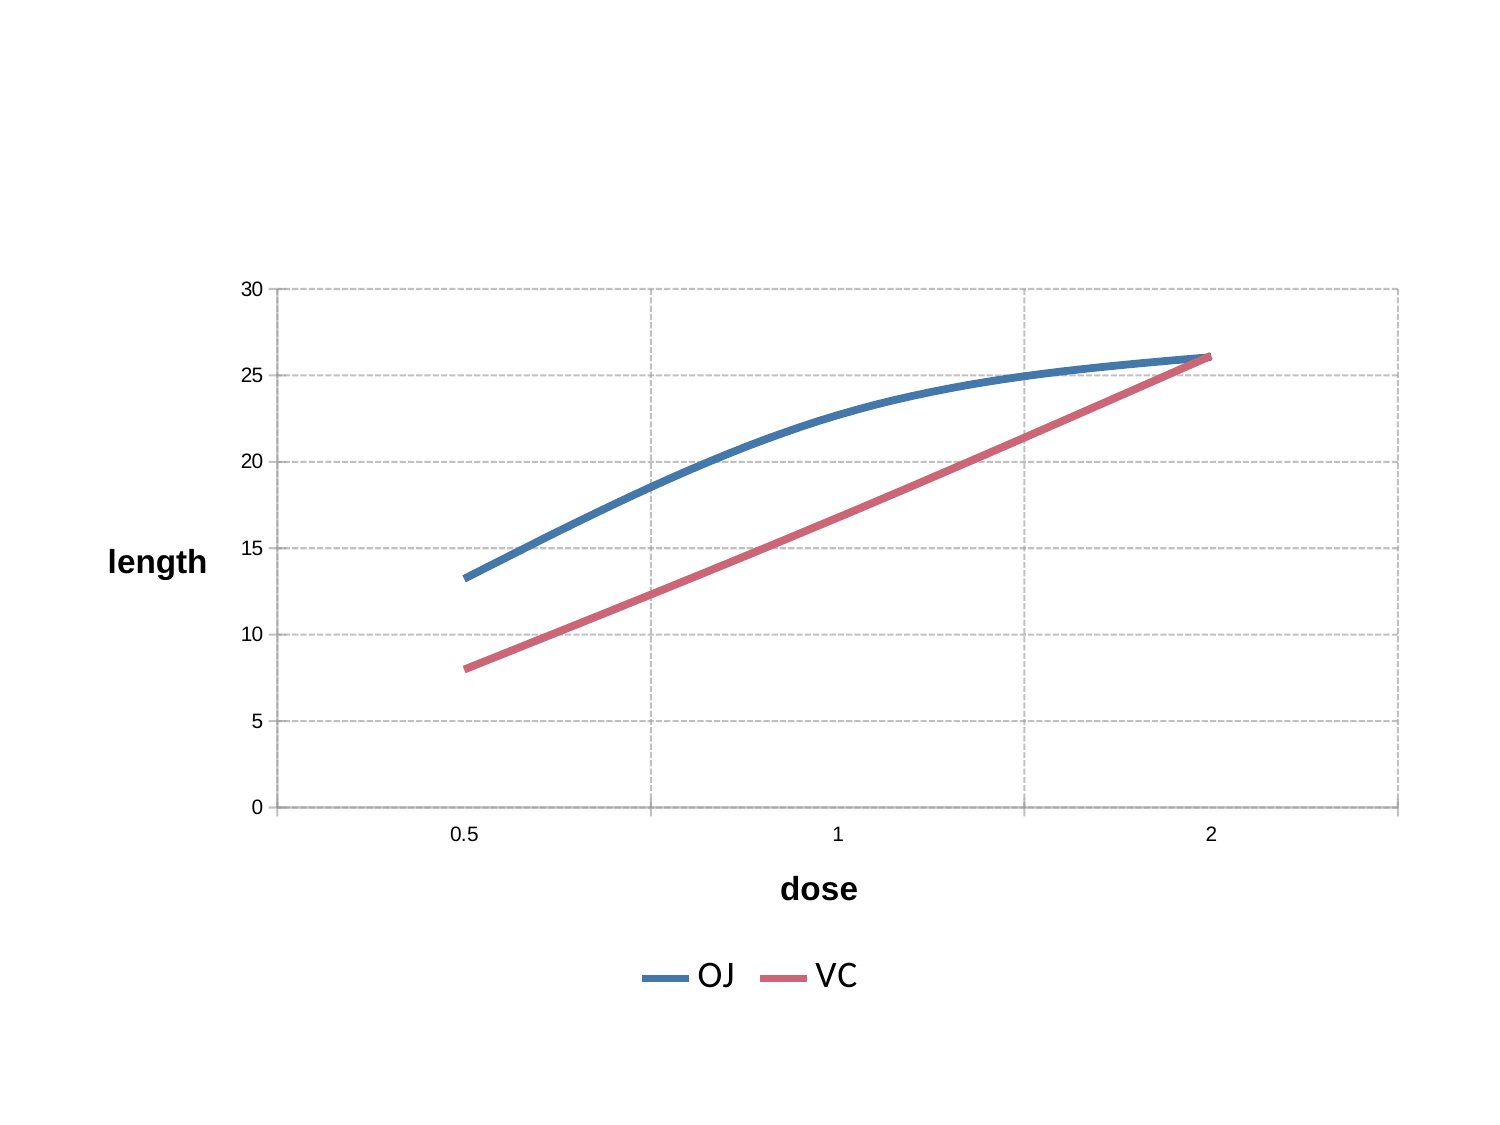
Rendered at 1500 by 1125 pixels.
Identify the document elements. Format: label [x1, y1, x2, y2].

chart [74, 262, 1426, 1006]
